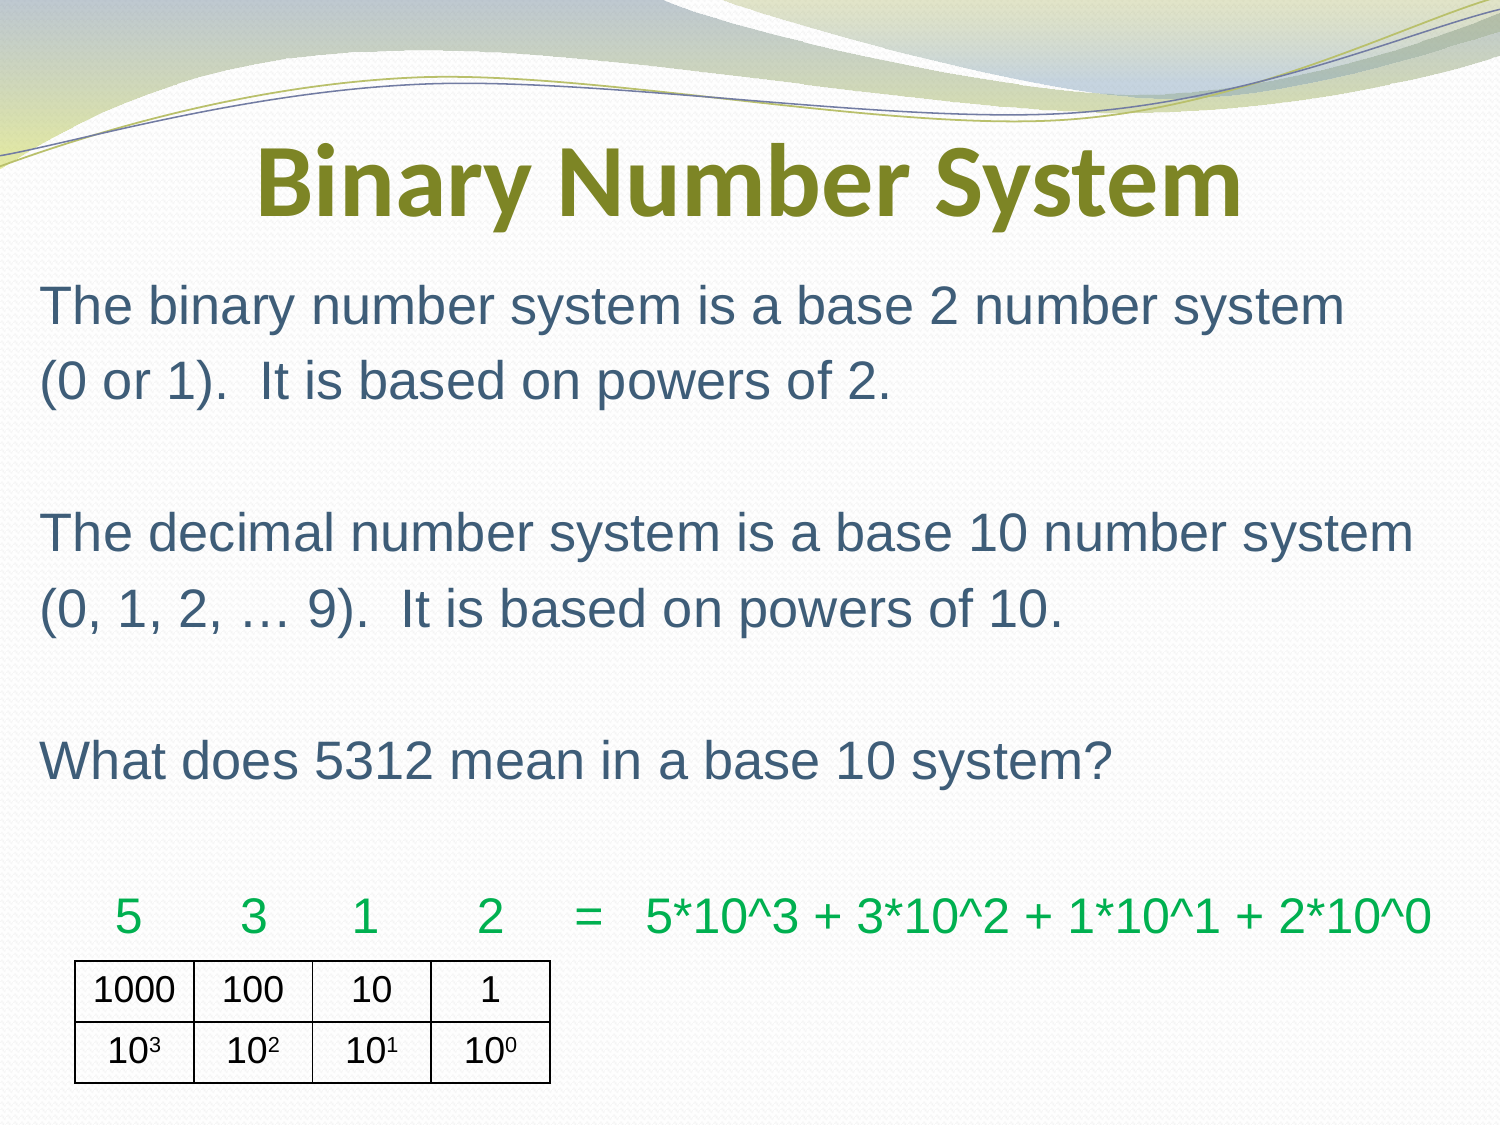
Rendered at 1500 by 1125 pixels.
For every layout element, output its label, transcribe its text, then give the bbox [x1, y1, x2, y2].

table_header 1 [432, 962, 549, 1021]
table_cell 101 [313, 1023, 430, 1082]
table_header 10 [313, 962, 430, 1021]
table_header 100 [195, 962, 312, 1021]
title Binary Number System [75, 50, 1425, 238]
table_cell 103 [76, 1023, 193, 1082]
table_cell 102 [195, 1023, 312, 1082]
text_box 5 3 1 2 = 5*10^3 + 3*10^2 + 1*10^1 + 2*10^0 [99, 875, 1500, 951]
list The binary number system is a base 2 number system (0 or 1). It is based on powers of 2. The decimal number system is a base 10 number system (0, 1, 2, … 9). It is based on powers of 10. What does 5312 mean in a base 10 system? [24, 262, 1475, 875]
table_cell 100 [432, 1023, 549, 1082]
table_header 1000 [76, 962, 193, 1021]
